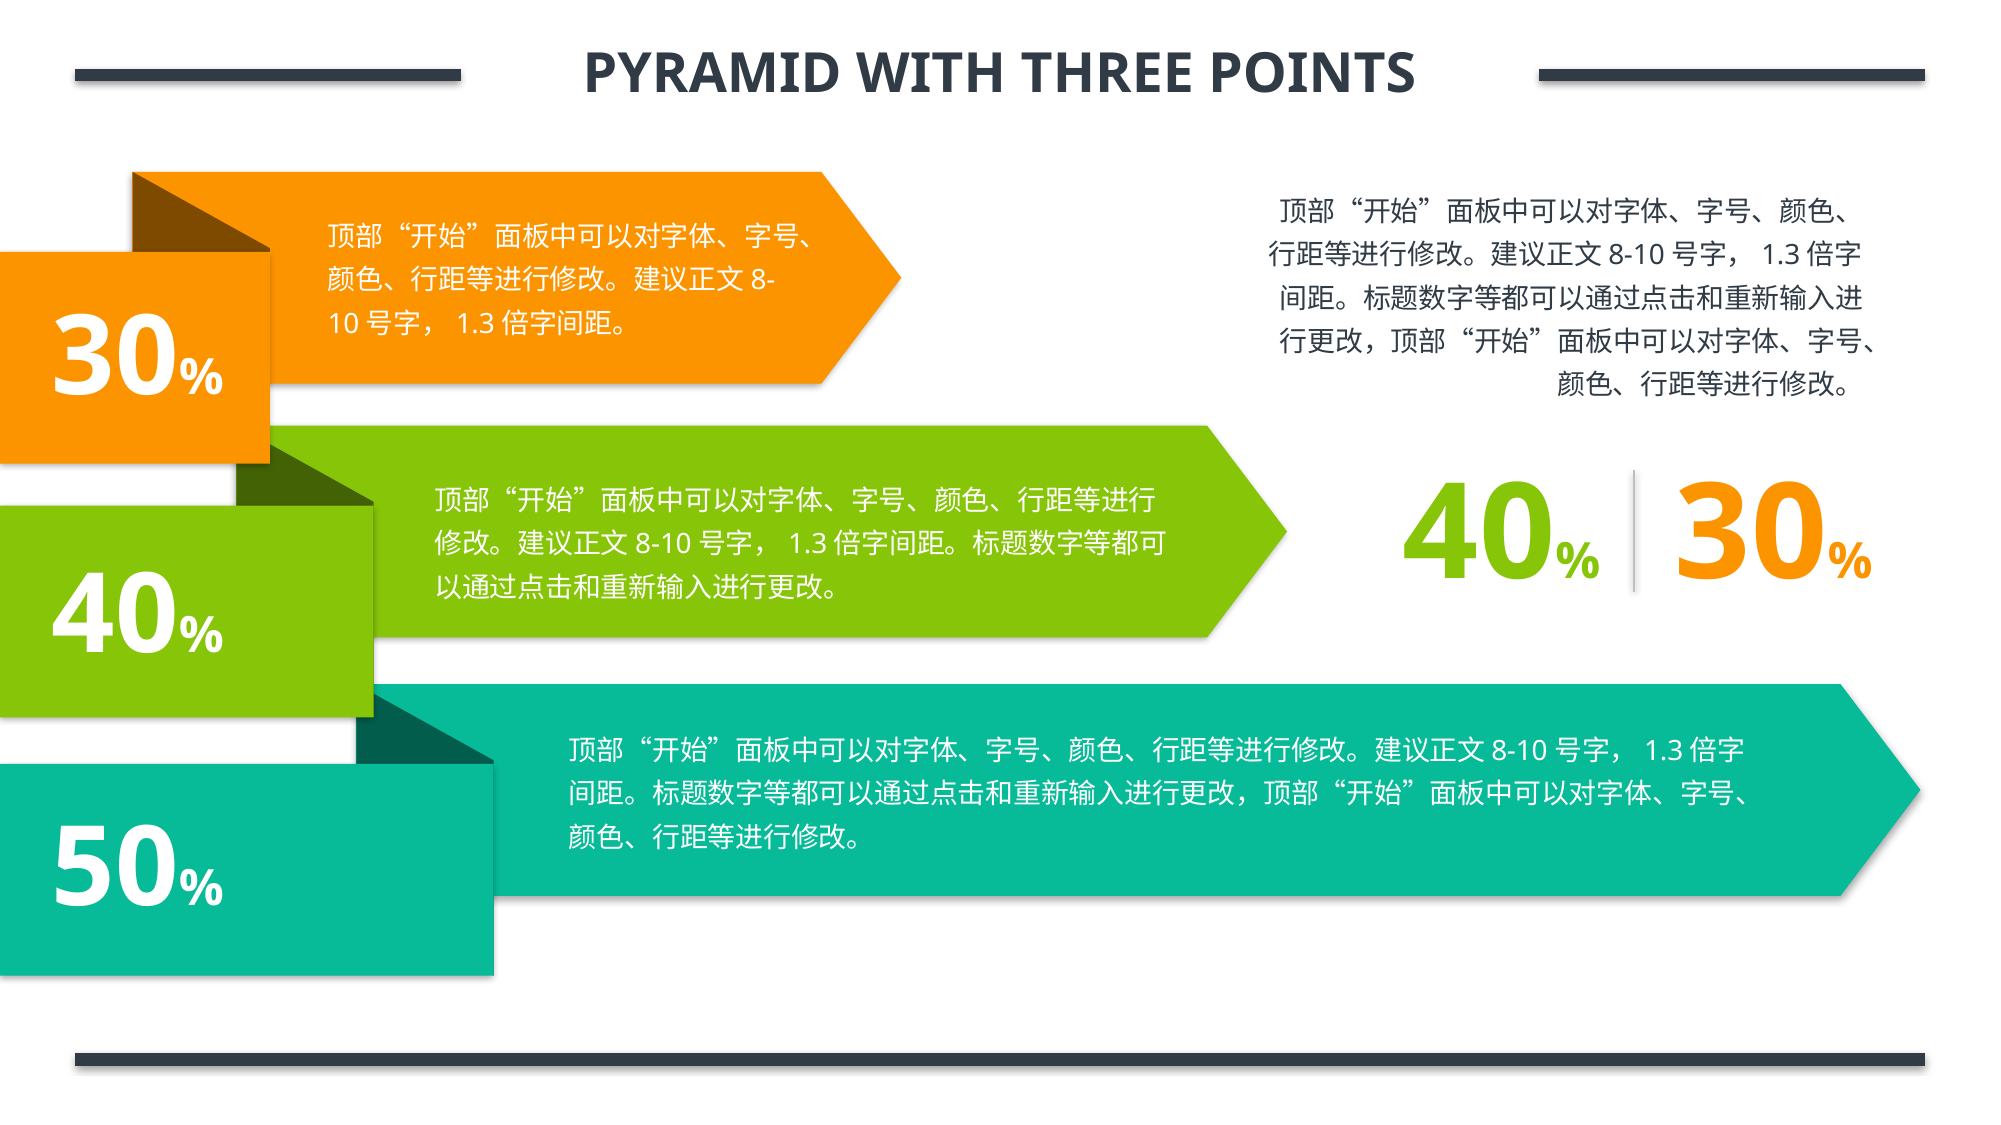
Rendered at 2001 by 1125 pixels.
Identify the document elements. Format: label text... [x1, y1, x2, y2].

text_box [234, 444, 376, 507]
text_box 顶部“开始”面板中可以对字体、字号、颜色、行距等进行修改。建议正文8-10号字，1.3倍字间距。 [312, 201, 819, 347]
list PYRAMID WITH THREE POINTS [460, 29, 1540, 121]
text_box 顶部“开始”面板中可以对字体、字号、颜色、行距等进行修改。建议正文8-10号字，1.3倍字间距。标题数字等都可以通过点击和重新输入进行更改，顶部“开始”面板中可以对字体、字号、颜色、行距等进行修改。 [1239, 176, 1878, 408]
text_box [0, 505, 374, 718]
text_box [0, 251, 271, 464]
text_box [275, 424, 1288, 639]
text_box 30% [1660, 438, 1888, 613]
text_box 顶部“开始”面板中可以对字体、字号、颜色、行距等进行修改。建议正文8-10号字，1.3倍字间距。标题数字等都可以通过点击和重新输入进行更改。 [419, 465, 1190, 610]
text_box [138, 171, 902, 385]
text_box 40% [36, 533, 239, 682]
text_box [130, 170, 272, 252]
text_box 顶部“开始”面板中可以对字体、字号、颜色、行距等进行修改。建议正文8-10号字，1.3倍字间距。标题数字等都可以通过点击和重新输入进行更改，顶部“开始”面板中可以对字体、字号、颜色、行距等进行修改。 [554, 715, 1781, 861]
text_box [377, 683, 1922, 897]
text_box 30% [36, 275, 239, 424]
text_box [354, 693, 496, 767]
text_box 50% [36, 786, 239, 935]
text_box [0, 763, 494, 976]
text_box 40% [1388, 438, 1616, 613]
